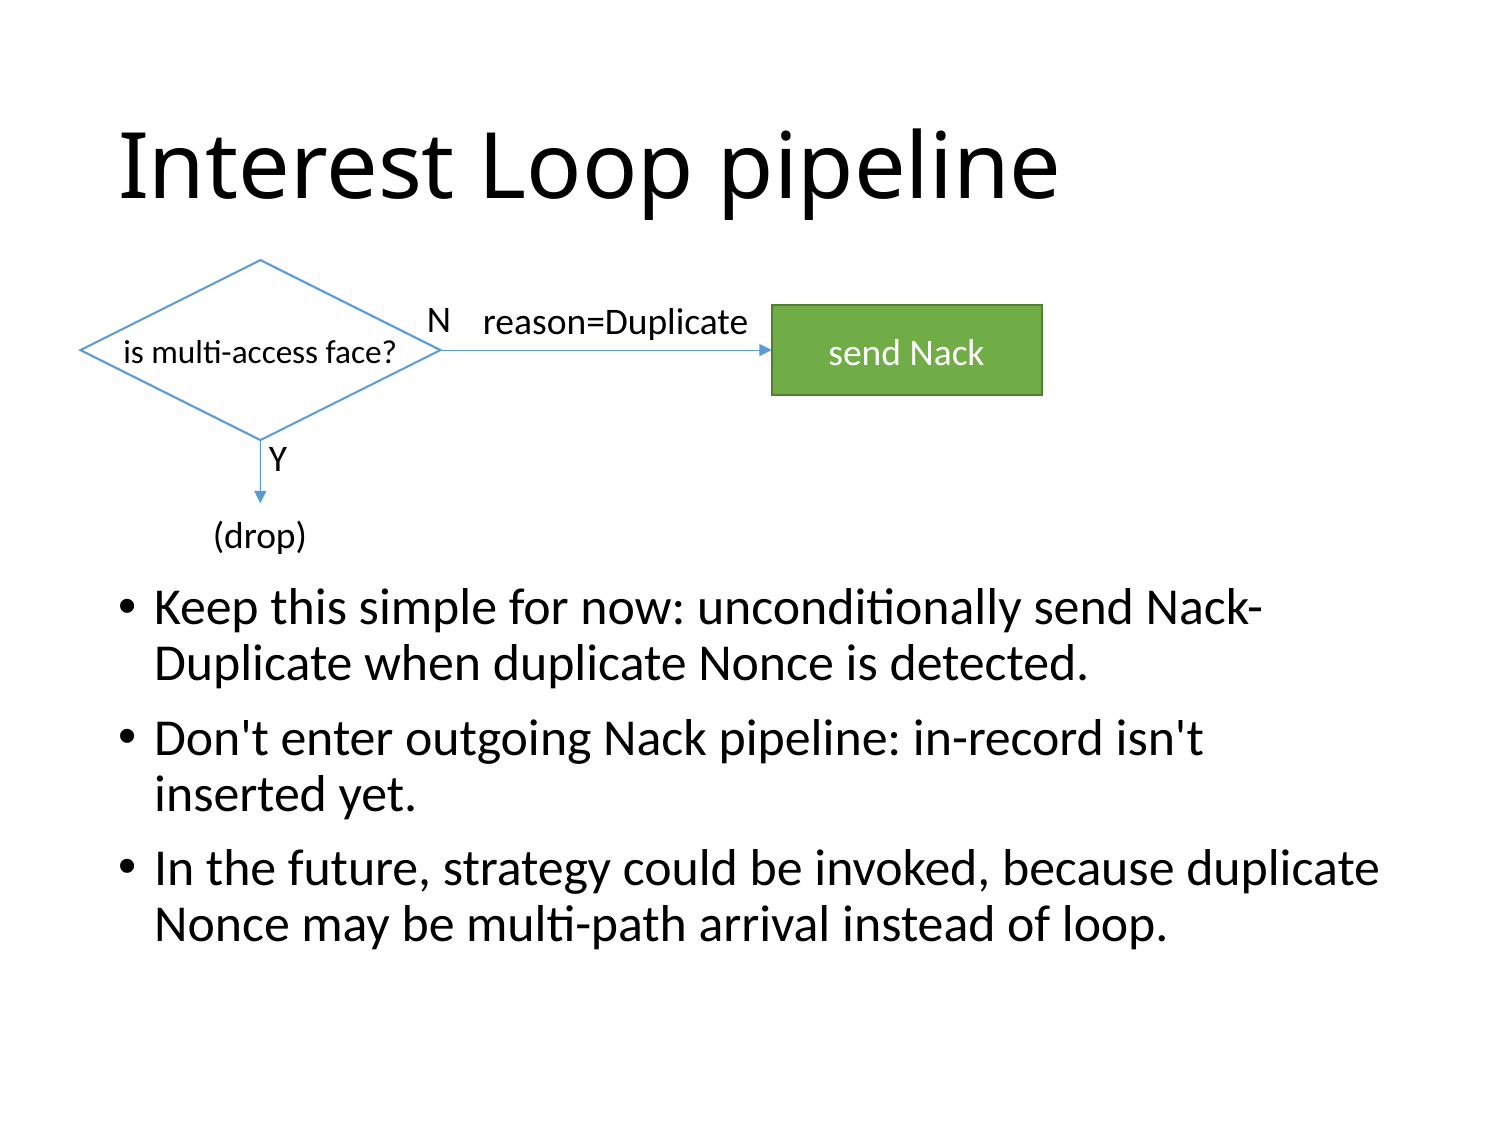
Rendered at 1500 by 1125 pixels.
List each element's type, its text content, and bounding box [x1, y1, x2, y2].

text_box send Nack [771, 304, 1043, 396]
text_box is multi-access face? [78, 258, 443, 439]
text_box (drop) [198, 503, 323, 563]
list Keep this simple for now: unconditionally send Nack-Duplicate when duplicate Nonce is detected. Don't enter outgoing Nack pipeline: in-record isn't inserted yet. In the future, strategy could be invoked, because duplicate Nonce may be multi-path arrival instead of loop. [103, 572, 1397, 1014]
text_box Y [254, 426, 303, 487]
title Interest Loop pipeline [103, 59, 1397, 278]
text_box reason=Duplicate [468, 289, 764, 350]
text_box N [412, 287, 467, 348]
